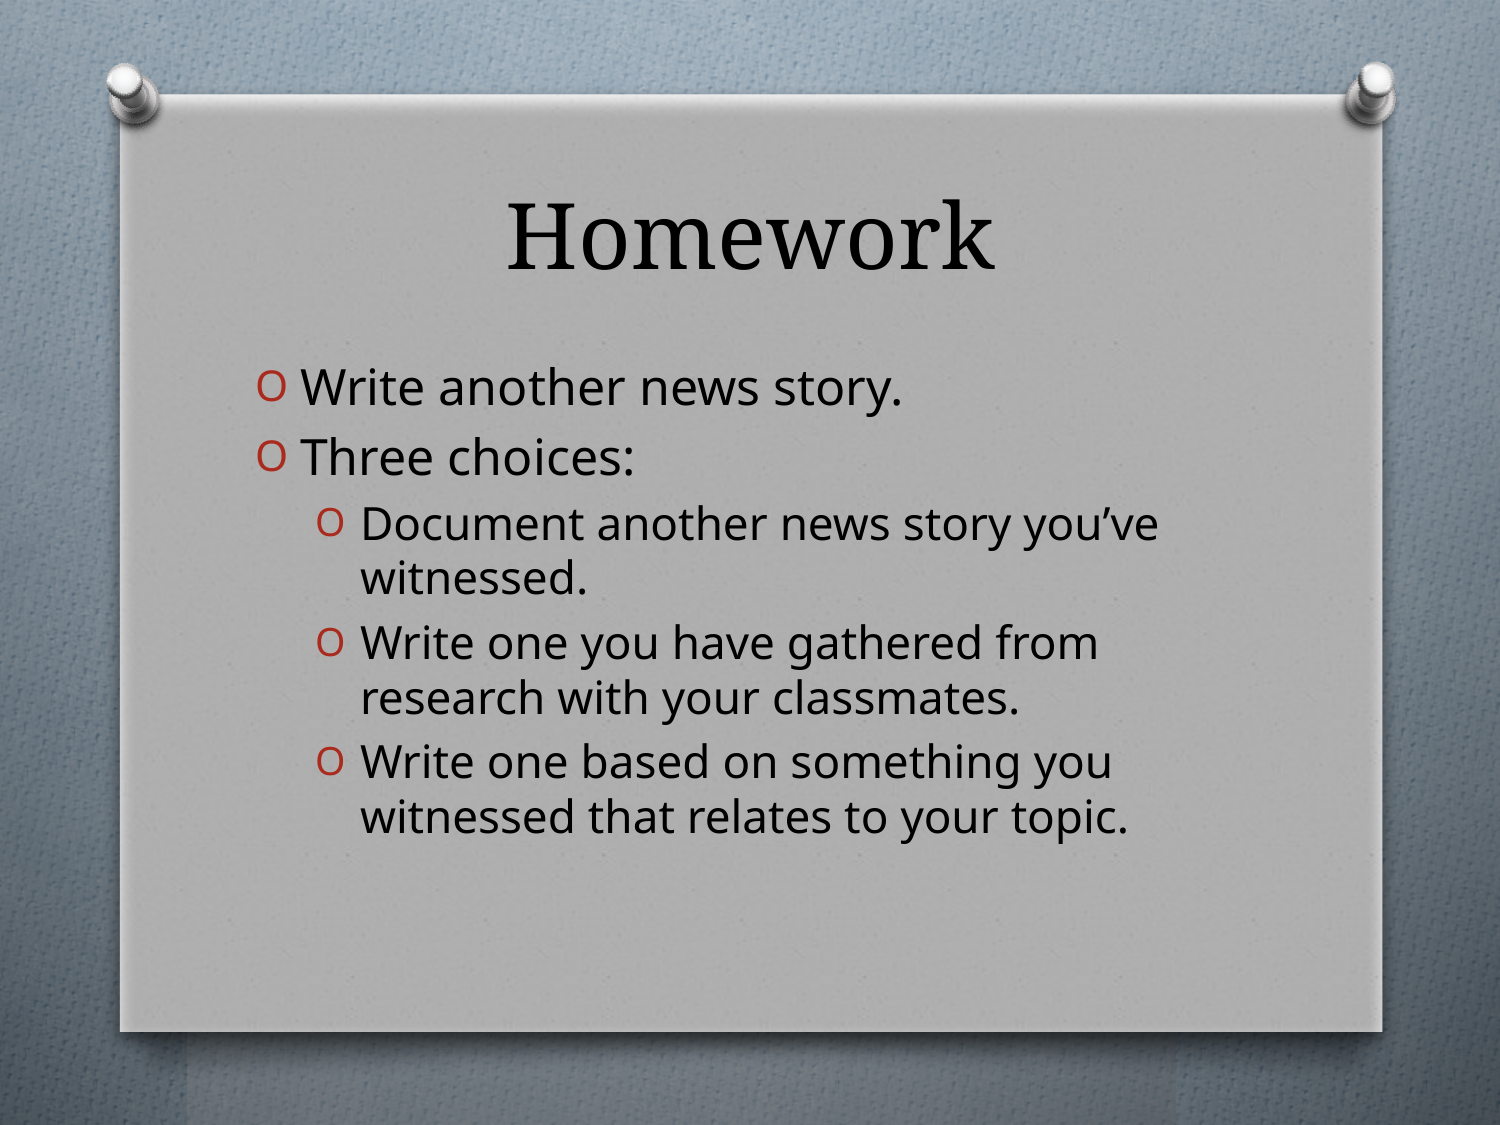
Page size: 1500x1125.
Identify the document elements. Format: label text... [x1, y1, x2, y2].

title Homework [179, 134, 1323, 332]
picture [1317, 35, 1439, 156]
picture [75, 29, 198, 153]
list Write another news story. Three choices: Document another news story you’ve witnessed. Write one you have gathered from research with your classmates. Write one based on something you witnessed that relates to your topic. [240, 347, 1257, 939]
